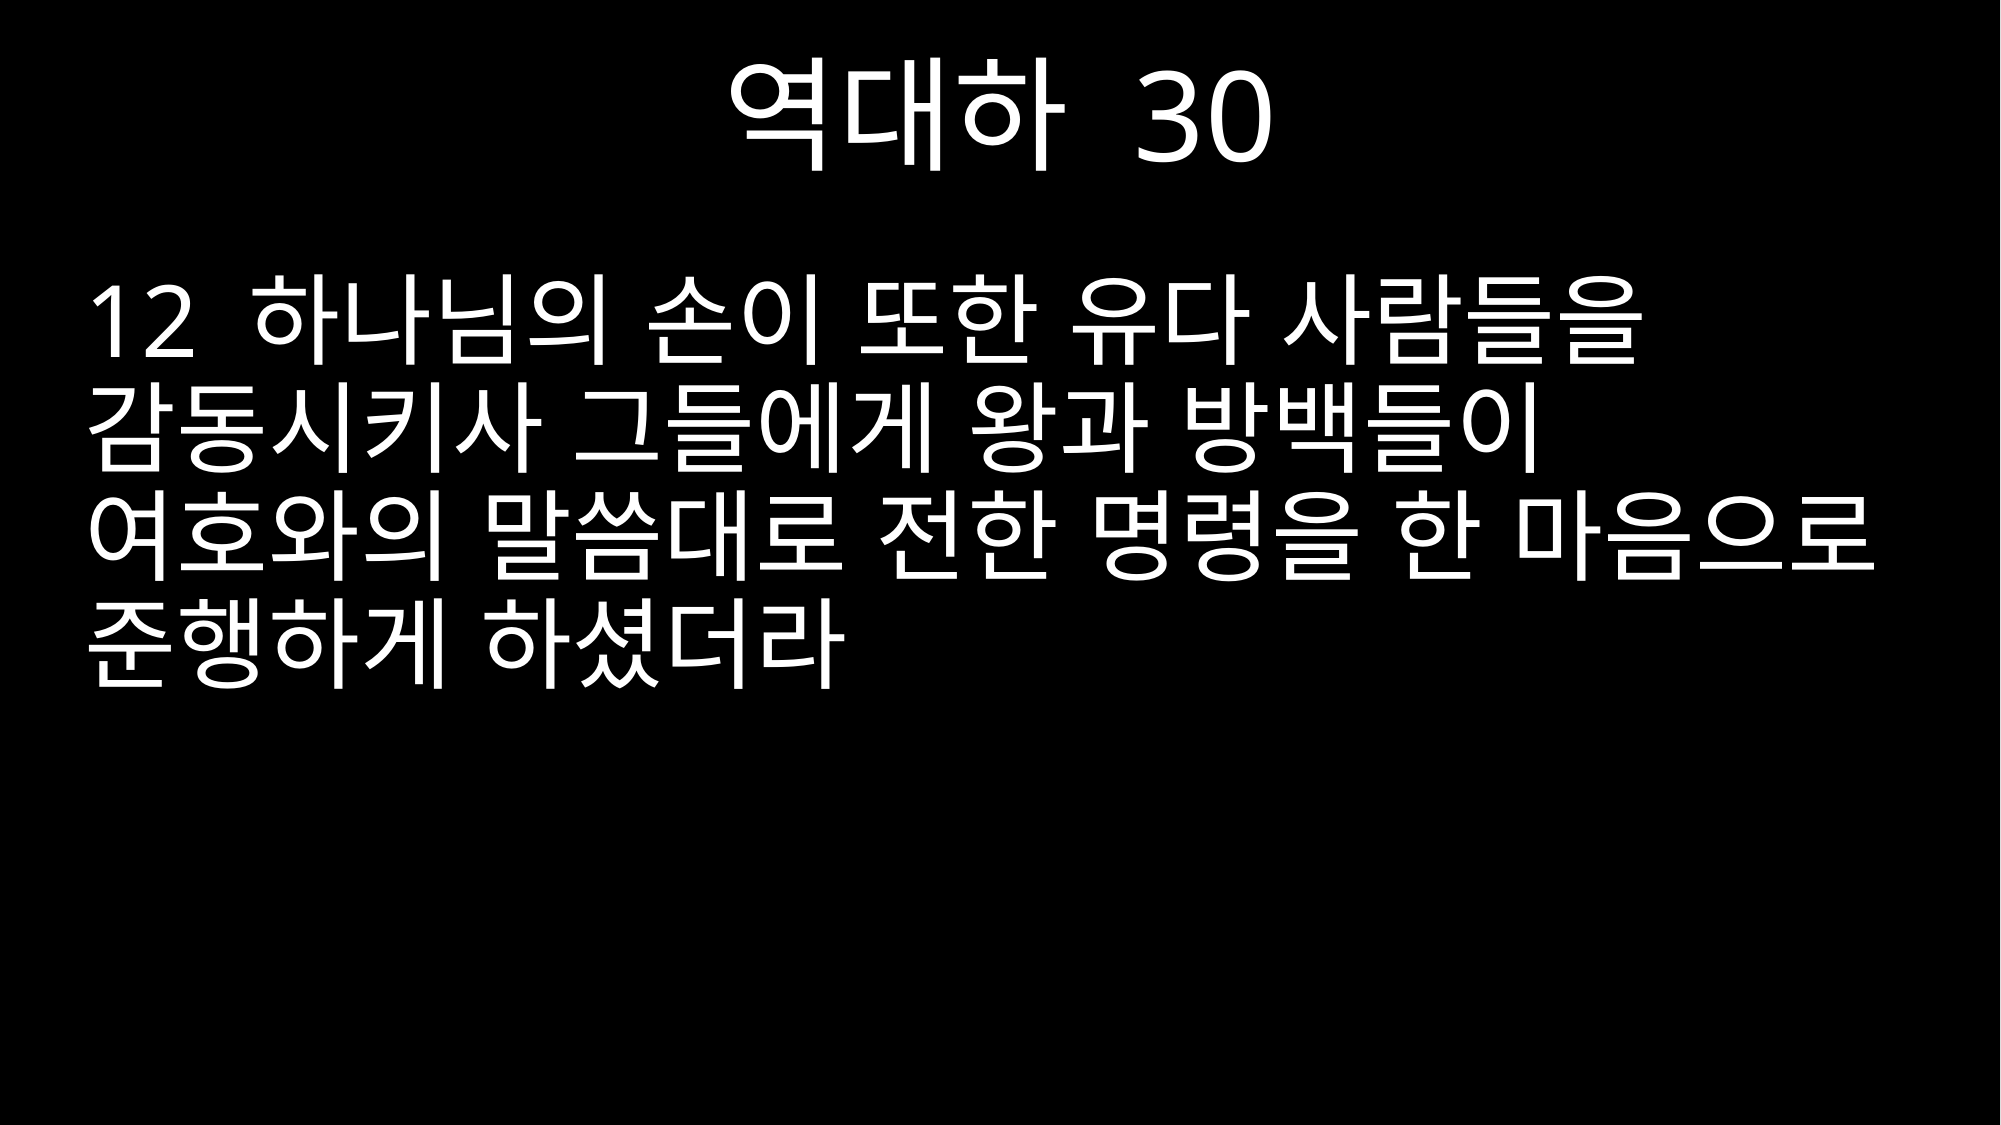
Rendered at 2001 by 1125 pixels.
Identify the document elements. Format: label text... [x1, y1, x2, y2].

list 12 하나님의 손이 또한 유다 사람들을 감동시키사 그들에게 왕과 방백들이 여호와의 말씀대로 전한 명령을 한 마음으로 준행하게 하셨더라 [69, 263, 1953, 423]
footer 역대하 30 [0, 32, 2000, 192]
picture [0, 0, 2001, 1125]
